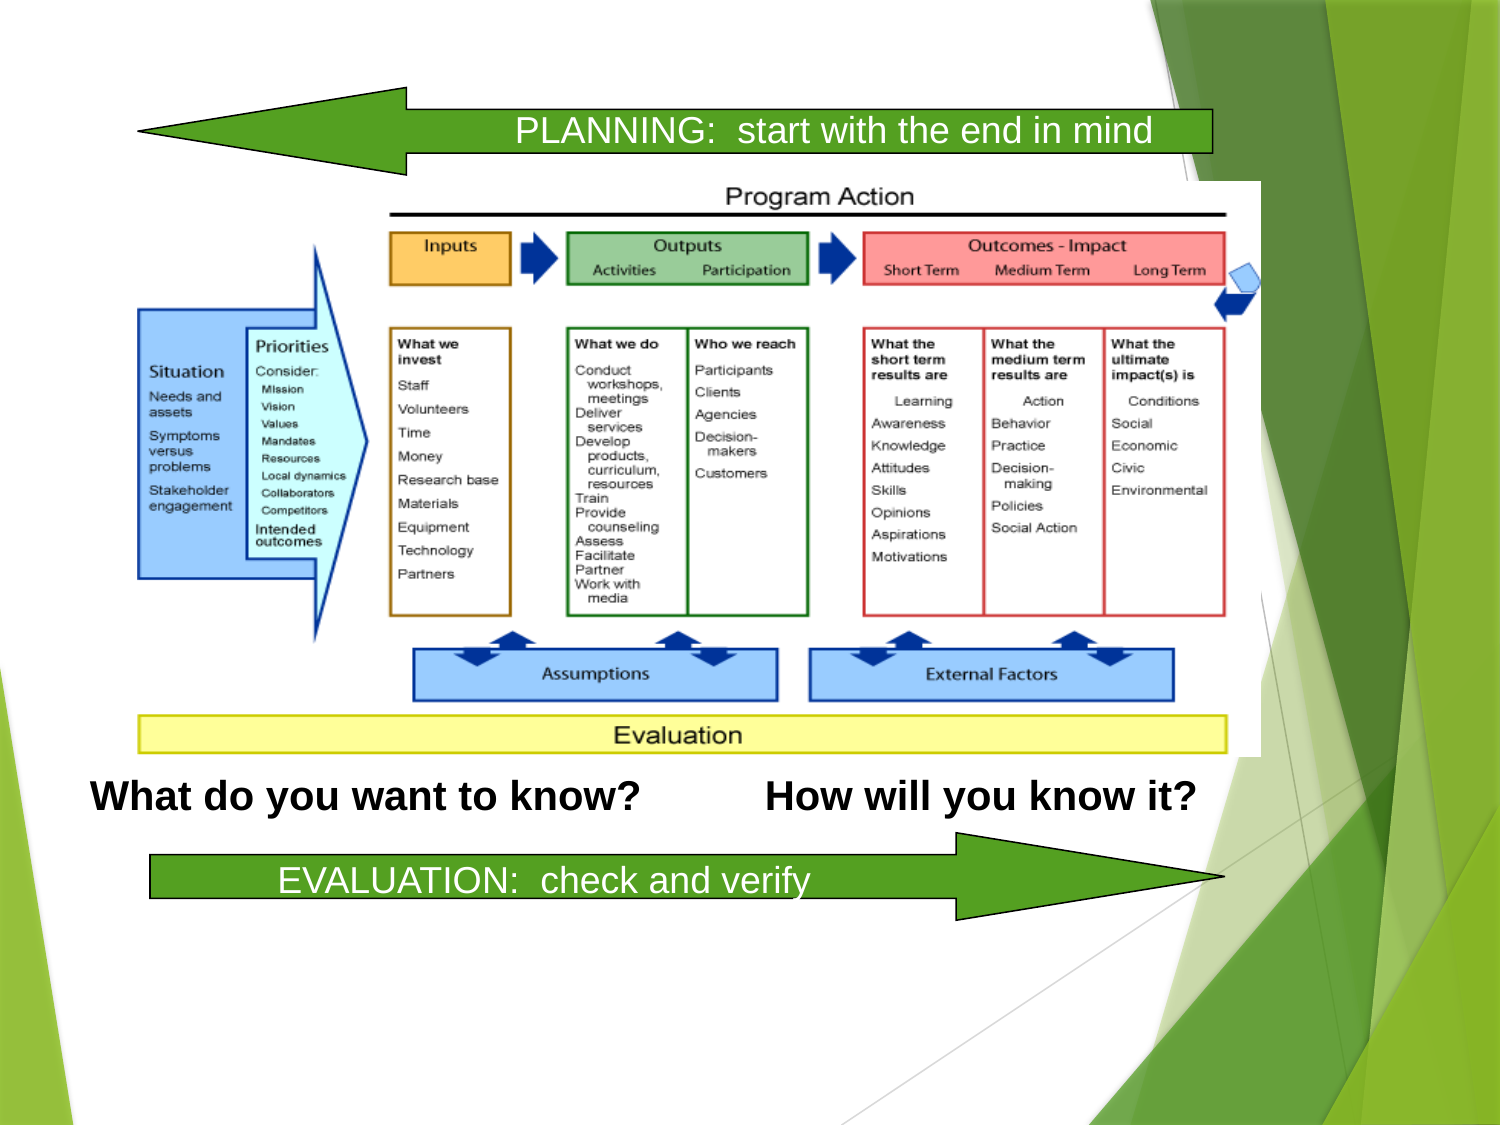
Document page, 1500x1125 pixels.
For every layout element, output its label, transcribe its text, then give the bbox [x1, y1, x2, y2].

text_box [956, 832, 1225, 921]
text_box EVALUATION: check and verify [262, 848, 1000, 909]
text_box How will you know it? [749, 760, 1288, 826]
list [136, 180, 1262, 757]
text_box What do you want to know? [74, 760, 675, 826]
text_box [137, 87, 499, 175]
text_box PLANNING: start with the end in mind [499, 98, 1238, 159]
text_box [150, 854, 262, 899]
